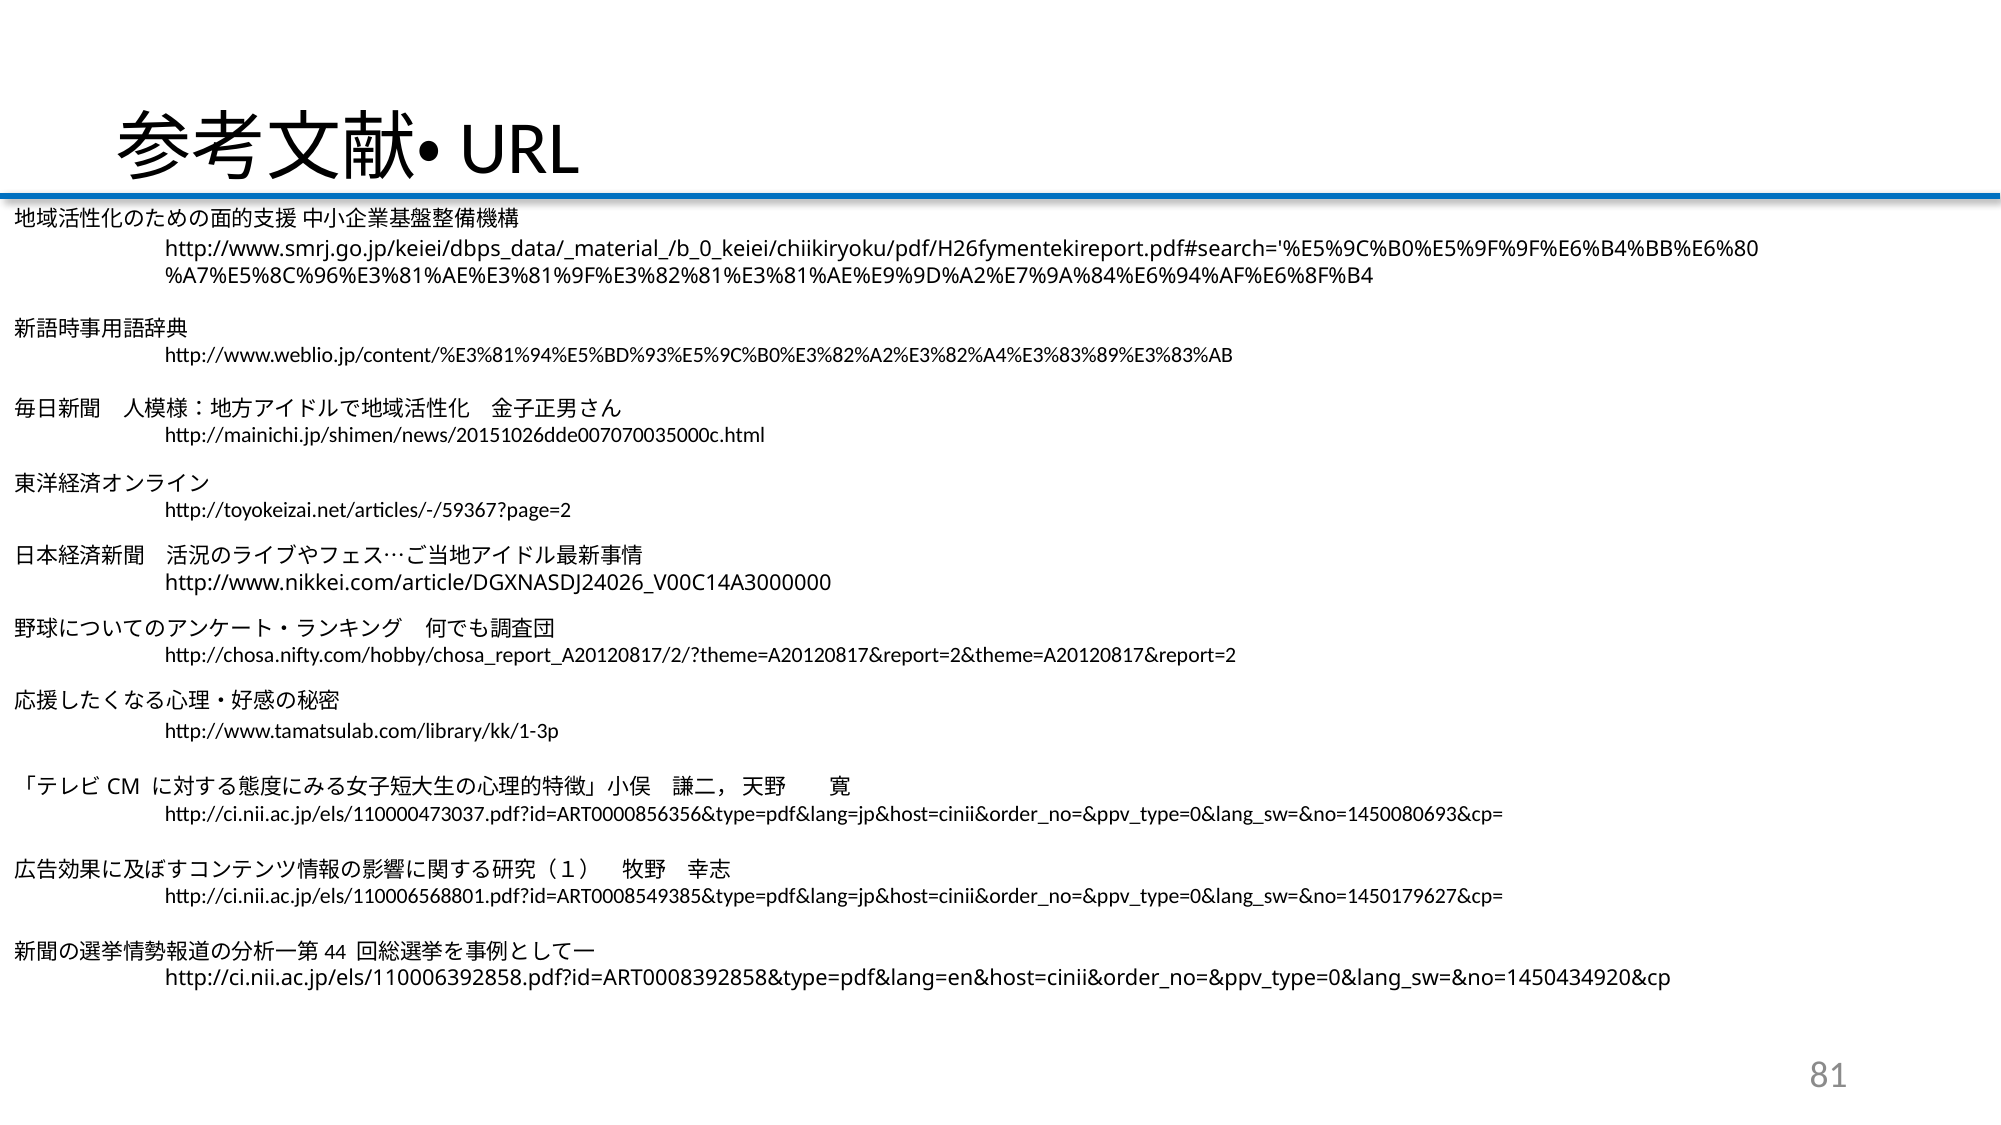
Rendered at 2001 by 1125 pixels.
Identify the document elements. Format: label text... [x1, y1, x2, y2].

text_box 地域活性化のための面的支援 中小企業基盤整備機構 http://www.smrj.go.jp/keiei/dbps_data/_material_/b_0_keiei/chiikiryoku/pdf/H26fymentekireport.pdf#search='%E5%9C%B0%E5%9F%9F%E6%B4%BB%E6%80 %A7%E5%8C%96%E3%81%AE%E3%81%9F%E3%82%81%E3%81%AE%E9%9D%A2%E7%9A%84%E6%94%AF%E6%8F%B4 新語時事用語辞典 http://www.weblio.jp/content/%E3%81%94%E5%BD%93%E5%9C%B0%E3%82%A2%E3%82%A4%E3%83%89%E3%83%AB 毎日新聞 人模様：地方アイドルで地域活性化 金子正男さん http://mainichi.jp/shimen/news/20151026dde007070035000c.html 東洋経済オンライン http://toyokeizai.net/articles/-/59367?page=2 日本経済新聞 活況のライブやフェス…ご当地アイドル最新事情 http://www.nikkei.com/article/DGXNASDJ24026_V00C14A3000000 野球についてのアンケート・ランキング 何でも調査団 http://chosa.nifty.com/hobby/chosa_report_A20120817/2/?theme=A20120817&report=2&theme=A20120817&report=2 応援したくなる心理・好感の秘密 http://www.tamatsulab.com/library/kk/1-3p 「テレビCM に対する態度にみる女子短大生の心理的特徴」小俣 謙二， 天野 寛 http://ci.nii.ac.jp/els/110000473037.pdf?id=ART0000856356&type=pdf&lang=jp&host=cinii&order_no=&ppv_type=0&lang_sw=&no=1450080693&cp= 広告効果に及ぼすコンテンツ情報の影響に関する研究（１） 牧野 幸志 http://ci.nii.ac.jp/els/110006568801.pdf?id=ART0008549385&type=pdf&lang=jp&host=cinii&order_no=&ppv_type=0&lang_sw=&no=1450179627&cp= 新聞の選挙情勢報道の分析一第44 回総選挙を事例として一 http://ci.nii.ac.jp/els/110006392858.pdf?id=ART0008392858&type=pdf&lang=en&host=cinii&order_no=&ppv_type=0&lang_sw=&no=1450434920&cp [0, 197, 2000, 998]
text_box 参考文献・URL [101, 91, 596, 197]
slide_number 81 [1412, 1042, 1863, 1103]
